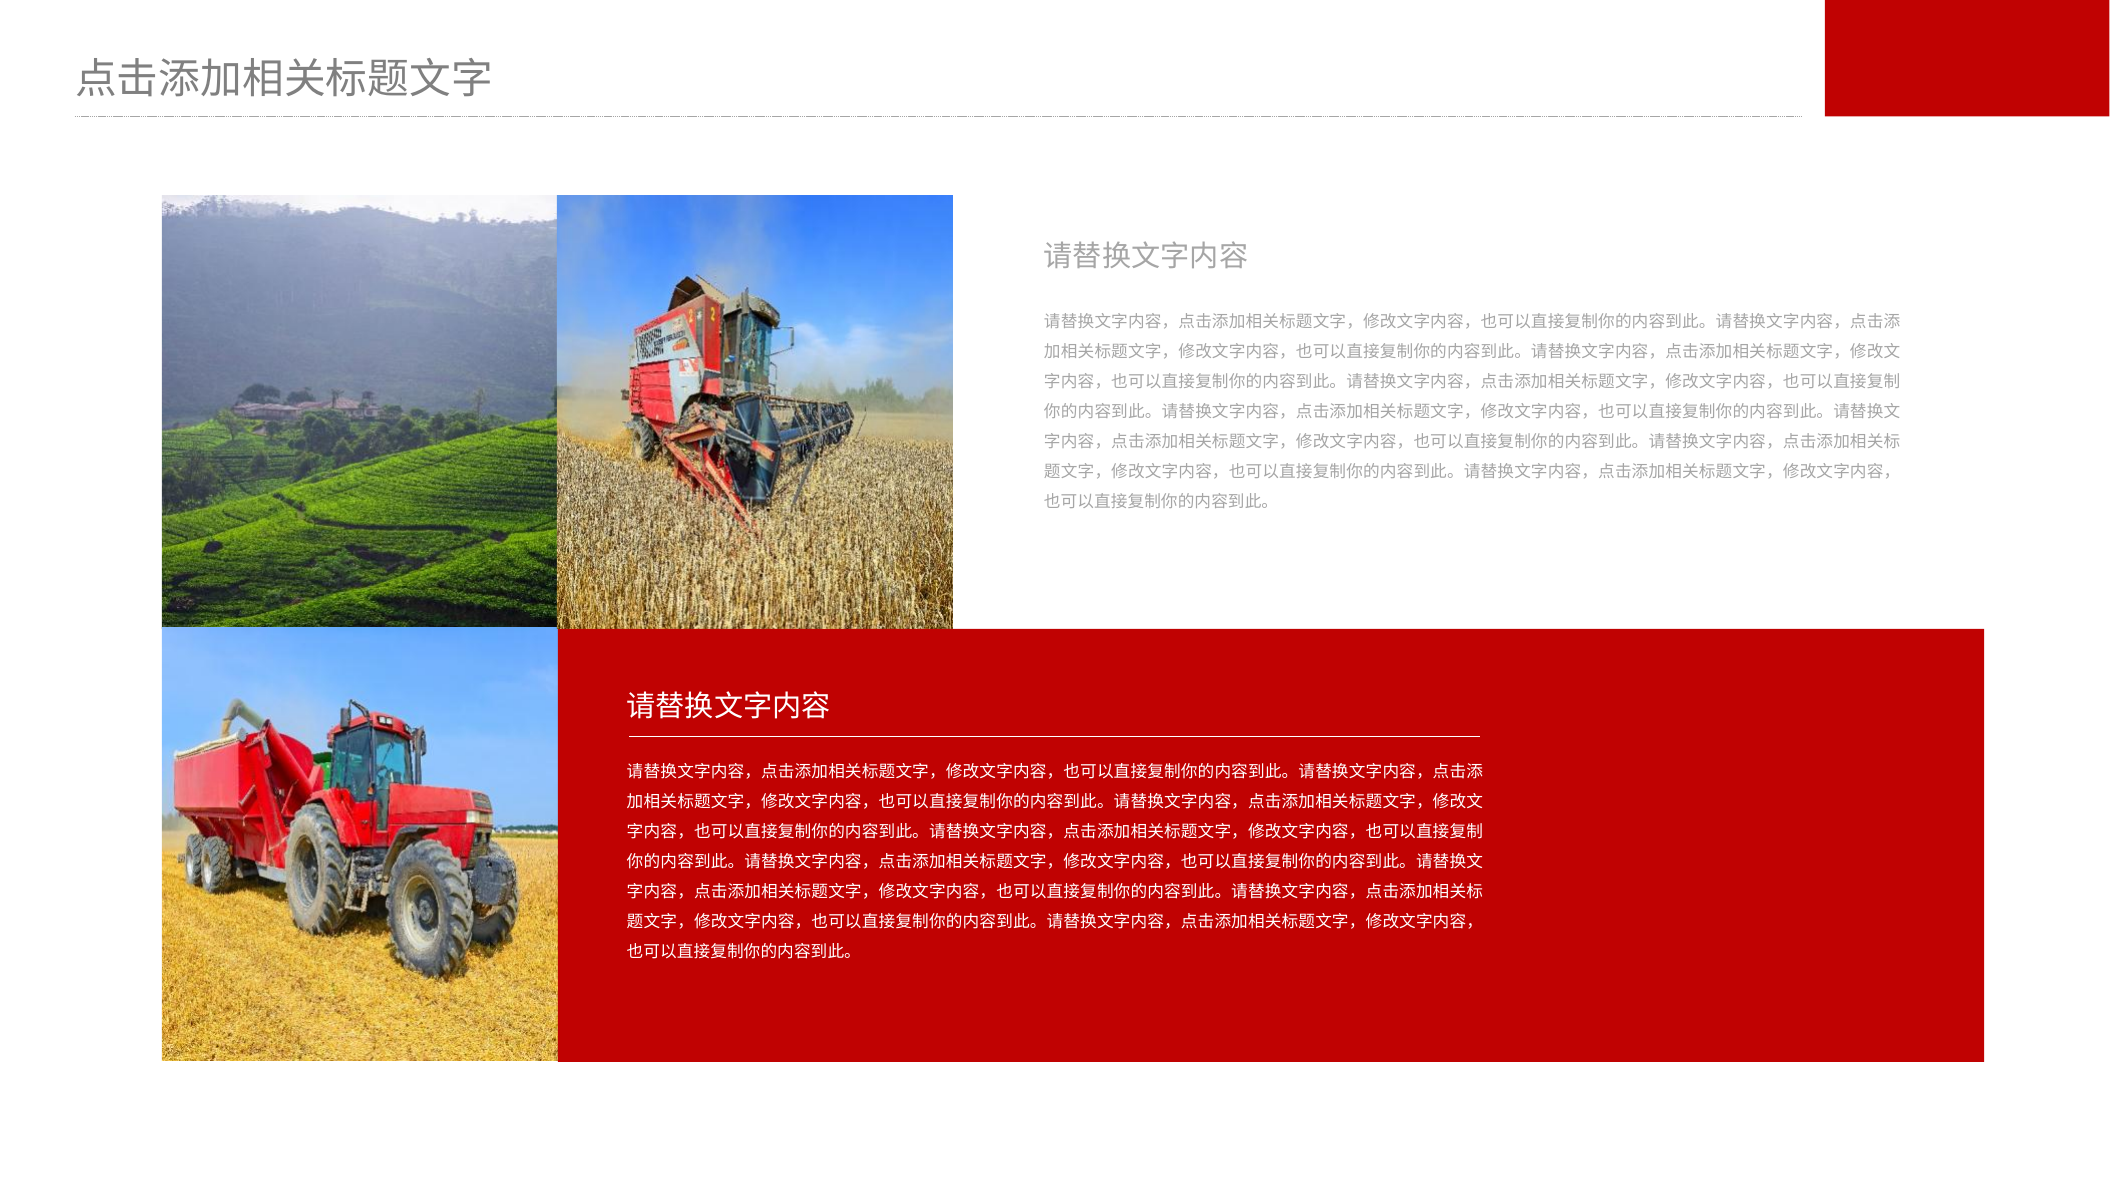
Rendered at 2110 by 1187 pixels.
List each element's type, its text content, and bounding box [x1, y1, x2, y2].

text_box [161, 195, 556, 627]
text_box 请替换文字内容，点击添加相关标题文字，修改文字内容，也可以直接复制你的内容到此。请替换文字内容，点击添加相关标题文字，修改文字内容，也可以直接复制你的内容到此。请替换文字内容，点击添加相关标题文字，修改文字内容，也可以直接复制你的内容到此。请替换文字内容，点击添加相关标题文字，修改文字内容，也可以直接复制你的内容到此。请替换文字内容，点击添加相关标题文字，修改文字内容，也可以直接复制你的内容到此。请替换文字内容，点击添加相关标题文字，修改文字内容，也可以直接复制你的内容到此。请替换文字内容，点击添加相关标题文字，修改文字内容，也可以直接复制你的内容到此。请替换文字内容，点击添加相关标题文字，修改文字内容，也可以直接复制你的内容到此。 [1028, 293, 1917, 537]
text_box [557, 628, 1985, 1062]
text_box 请替换文字内容 [1027, 229, 1333, 289]
text_box 点击添加相关标题文字 [59, 44, 563, 107]
text_box 请替换文字内容 [610, 679, 916, 739]
text_box [161, 627, 557, 1062]
text_box [556, 195, 954, 630]
text_box 请替换文字内容，点击添加相关标题文字，修改文字内容，也可以直接复制你的内容到此。请替换文字内容，点击添加相关标题文字，修改文字内容，也可以直接复制你的内容到此。请替换文字内容，点击添加相关标题文字，修改文字内容，也可以直接复制你的内容到此。请替换文字内容，点击添加相关标题文字，修改文字内容，也可以直接复制你的内容到此。请替换文字内容，点击添加相关标题文字，修改文字内容，也可以直接复制你的内容到此。请替换文字内容，点击添加相关标题文字，修改文字内容，也可以直接复制你的内容到此。请替换文字内容，点击添加相关标题文字，修改文字内容，也可以直接复制你的内容到此。请替换文字内容，点击添加相关标题文字，修改文字内容，也可以直接复制你的内容到此。 [610, 743, 1500, 987]
